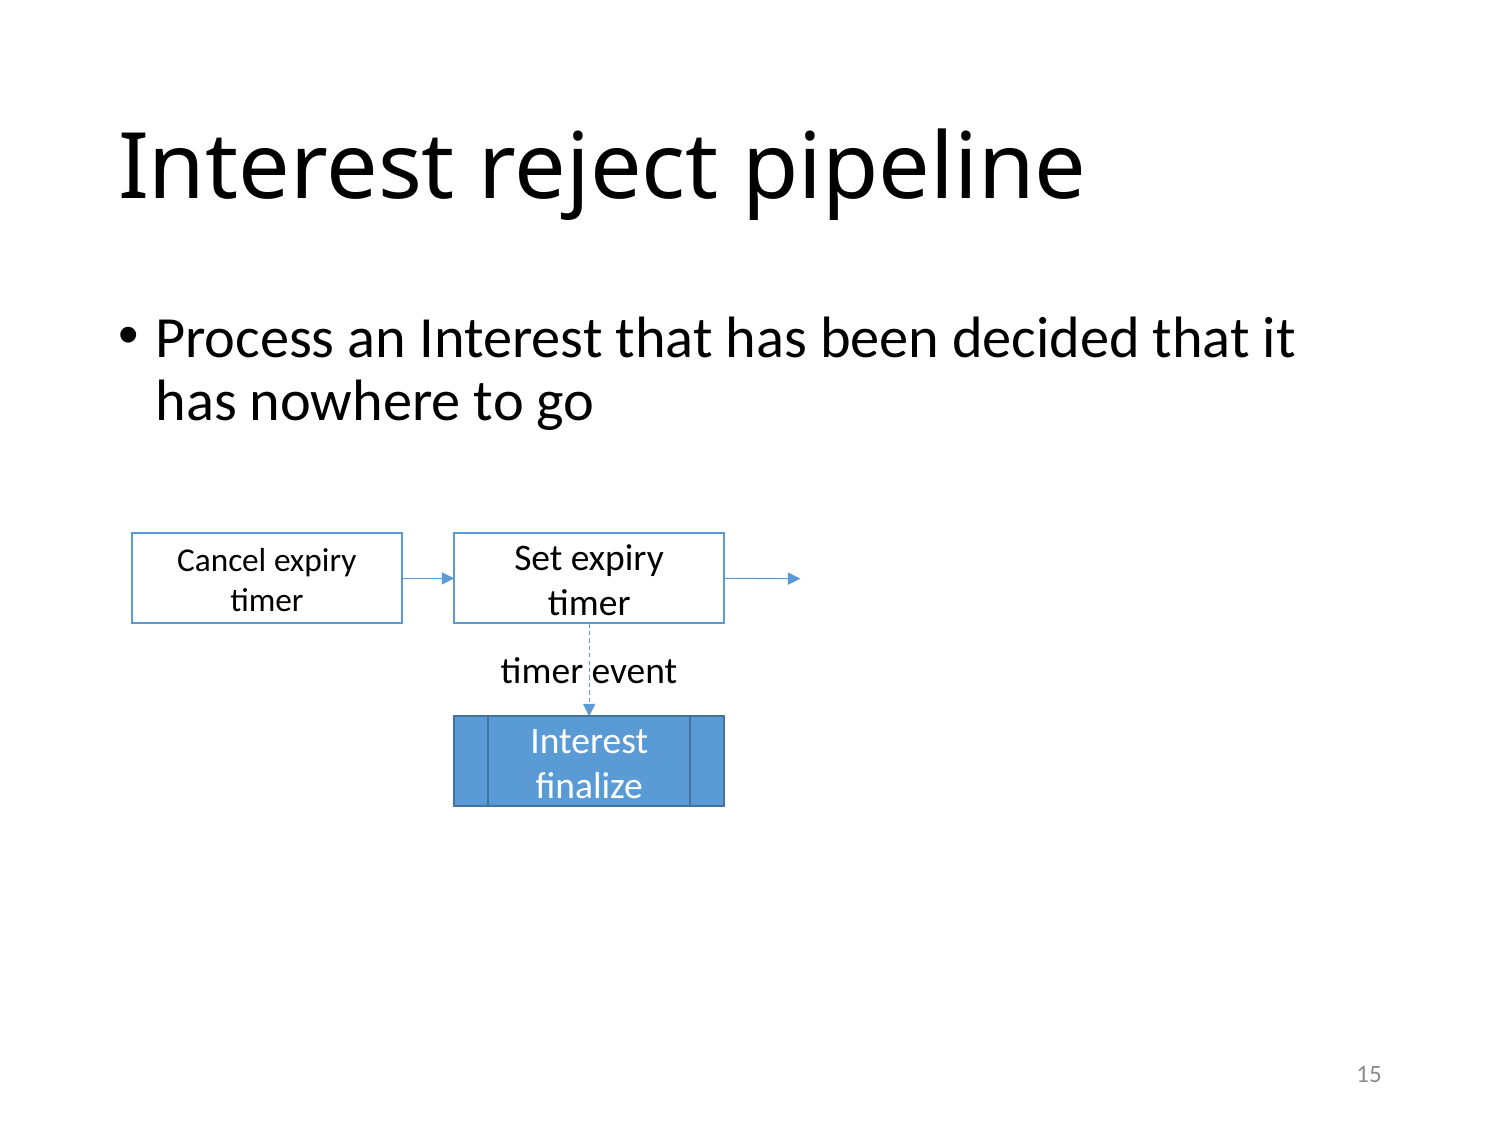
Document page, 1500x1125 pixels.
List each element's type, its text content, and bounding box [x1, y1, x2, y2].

text_box Cancel expiry timer [131, 532, 403, 624]
text_box Set expiry timer [453, 532, 725, 624]
title Interest reject pipeline [103, 59, 1397, 278]
text_box timer event [485, 638, 589, 699]
list Process an Interest that has been decided that it has nowhere to go [103, 299, 1397, 1014]
slide_number 15 [1059, 1042, 1397, 1103]
text_box timer event [590, 638, 693, 699]
text_box Interest finalize [453, 715, 725, 807]
